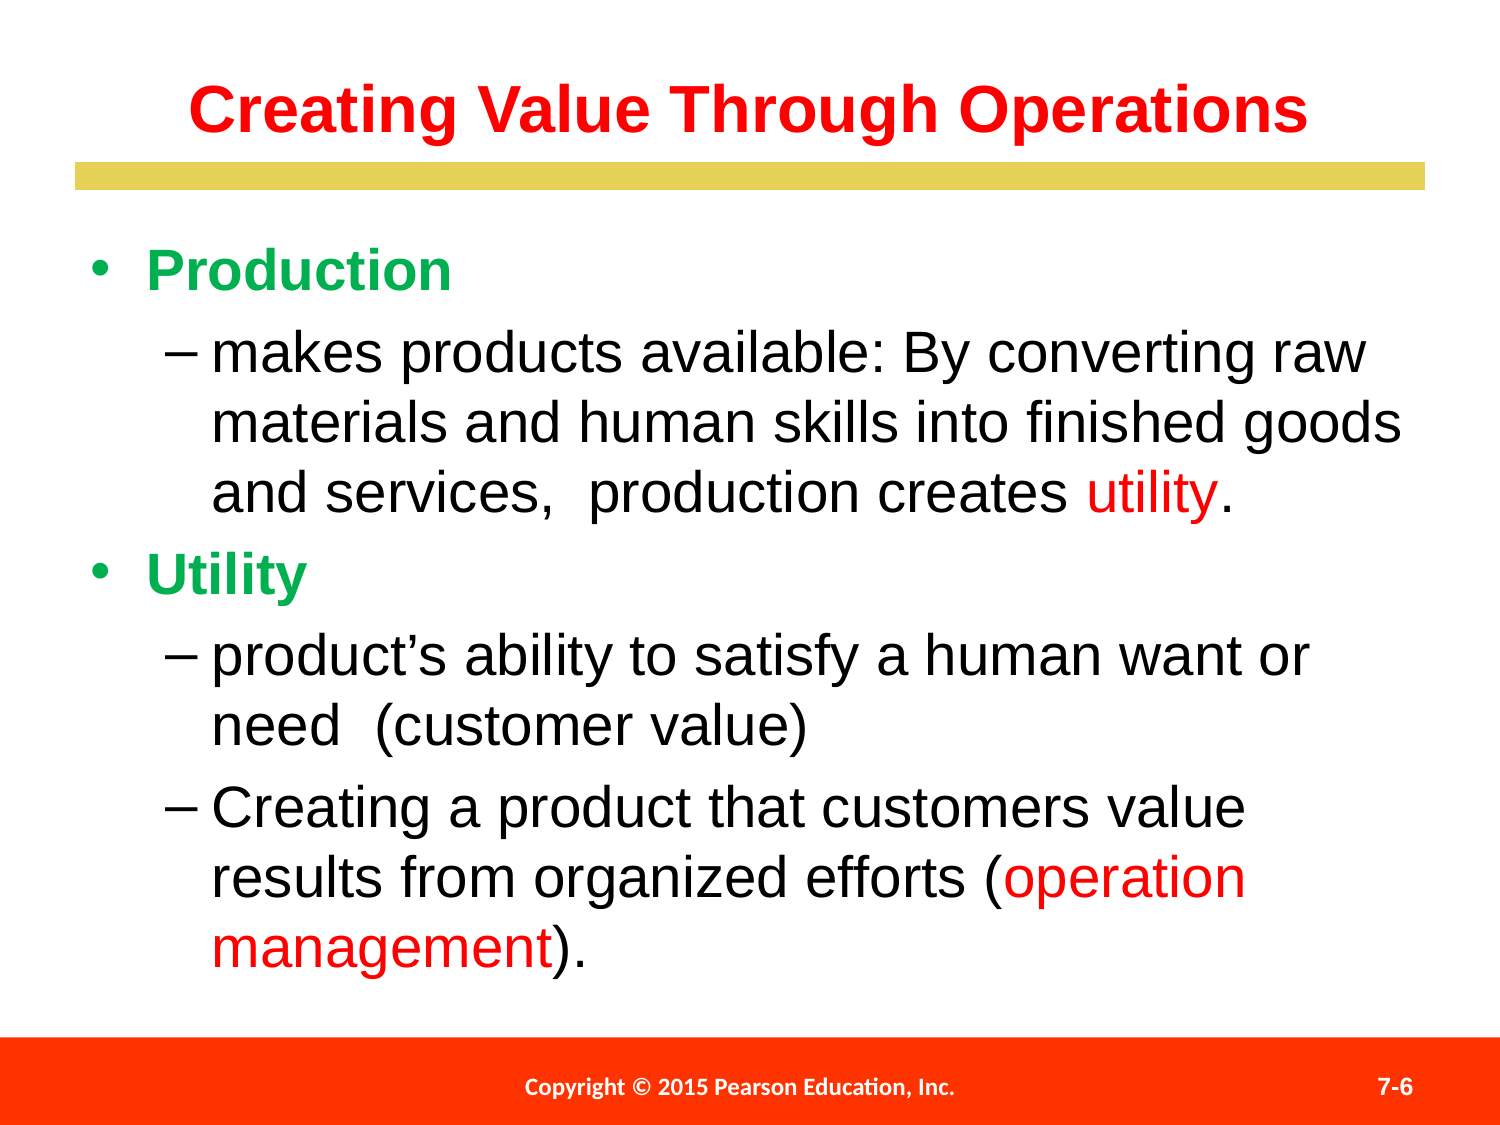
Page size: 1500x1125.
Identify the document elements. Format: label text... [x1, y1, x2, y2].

title Creating Value Through Operations [74, 12, 1426, 201]
list Production makes products available: By converting raw materials and human skills into finished goods and services, production creates utility. Utility product’s ability to satisfy a human want or need (customer value) Creating a product that customers value results from organized efforts (operation management). [74, 224, 1426, 1026]
